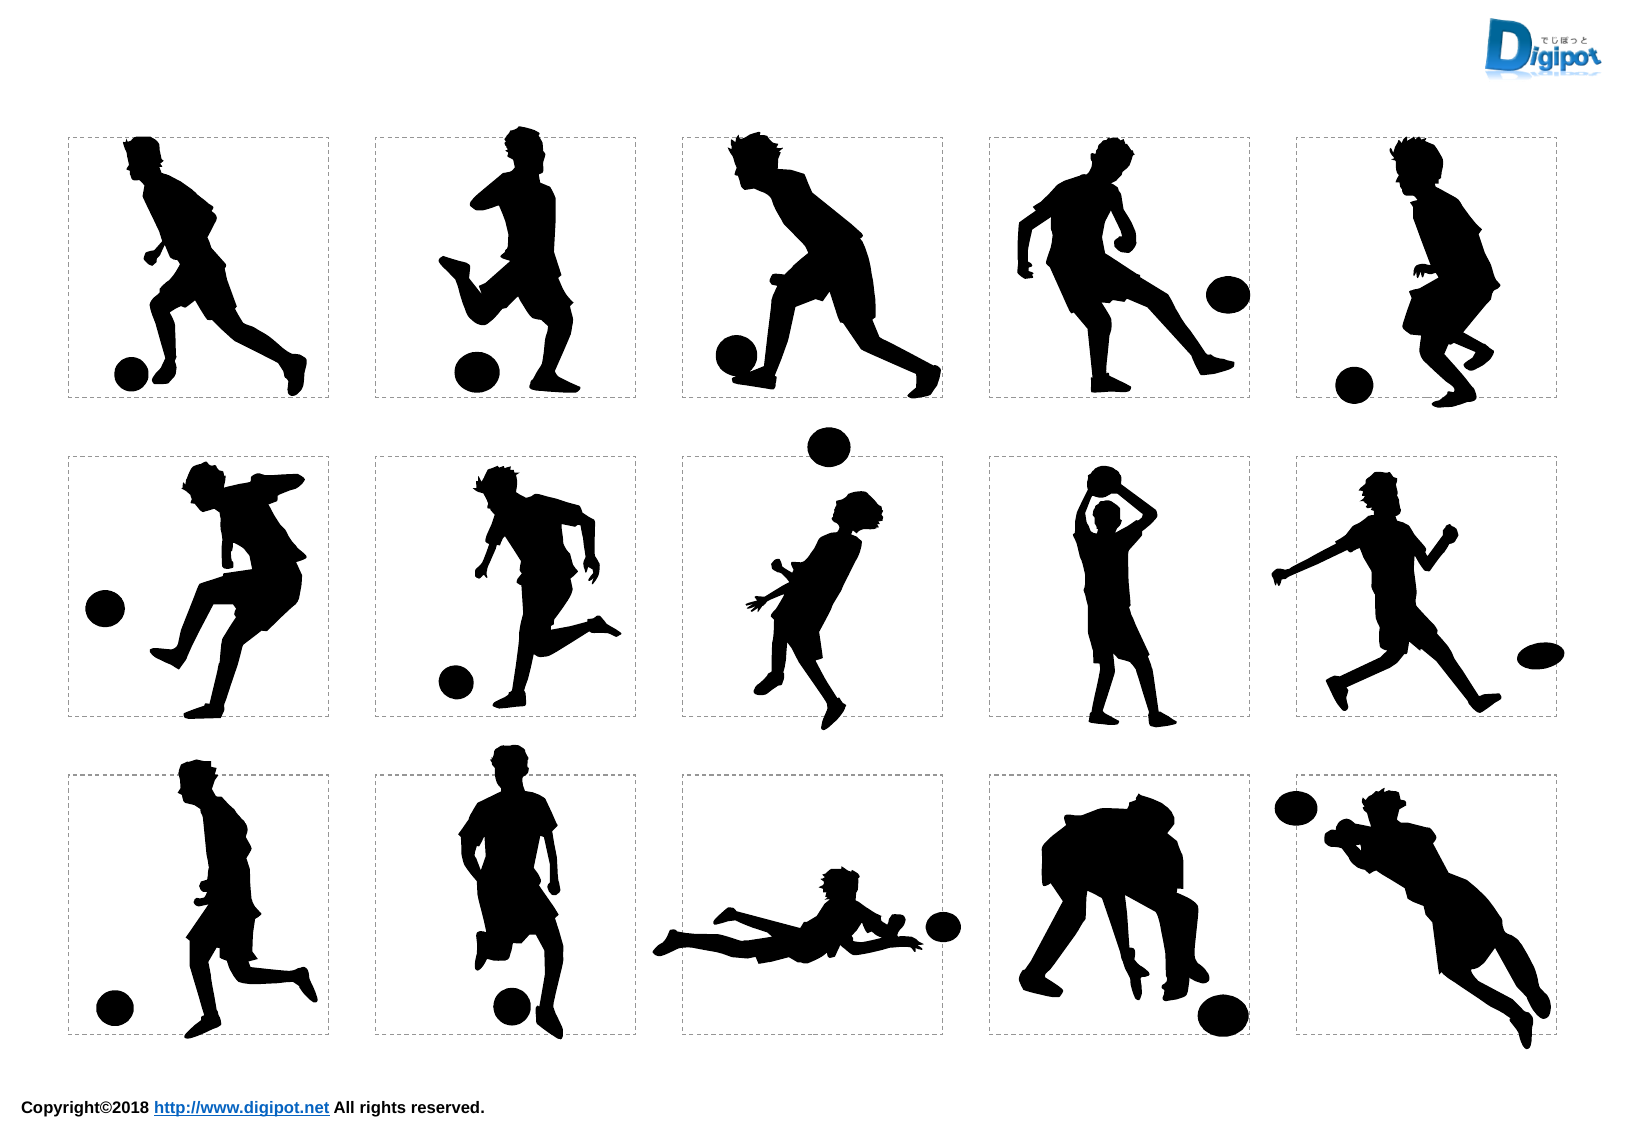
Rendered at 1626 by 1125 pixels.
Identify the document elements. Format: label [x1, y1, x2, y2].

text_box [925, 911, 961, 943]
text_box [1335, 366, 1374, 404]
text_box [177, 759, 318, 1039]
text_box [745, 491, 884, 731]
text_box [1072, 465, 1177, 728]
text_box [1017, 137, 1235, 393]
text_box [472, 465, 622, 709]
text_box [652, 866, 924, 964]
text_box [149, 461, 307, 719]
text_box [1274, 791, 1318, 826]
text_box [122, 136, 307, 396]
text_box [1197, 994, 1249, 1037]
text_box [85, 590, 126, 628]
text_box [1389, 136, 1501, 408]
text_box [1324, 787, 1551, 1050]
text_box [1018, 793, 1210, 1002]
text_box [96, 990, 134, 1026]
text_box [458, 744, 564, 1040]
text_box [1206, 276, 1251, 314]
picture [1485, 18, 1602, 82]
text_box [807, 427, 851, 468]
text_box [438, 665, 474, 700]
text_box [438, 126, 581, 393]
text_box [715, 131, 941, 399]
text_box [114, 357, 149, 392]
text_box [1517, 642, 1565, 670]
text_box [1271, 471, 1502, 713]
